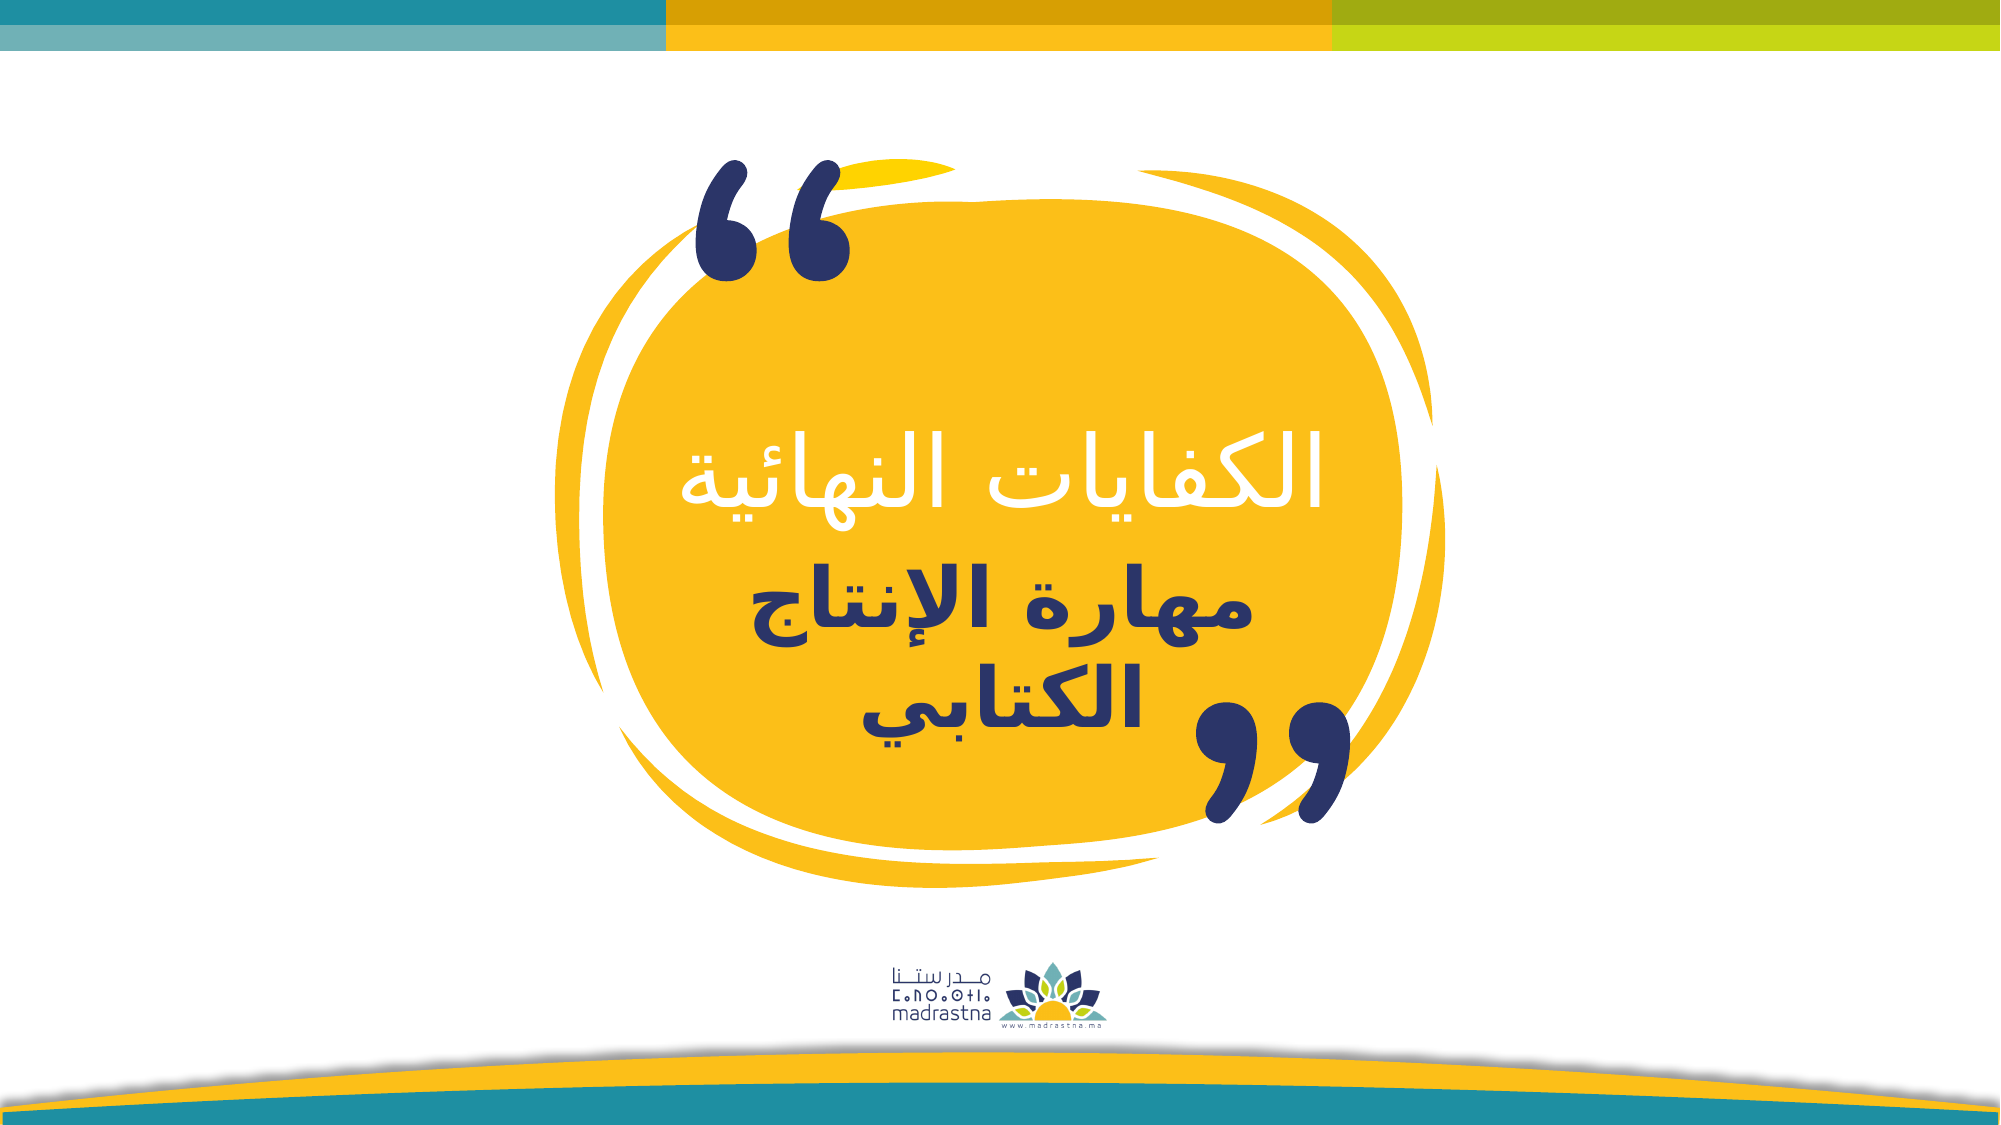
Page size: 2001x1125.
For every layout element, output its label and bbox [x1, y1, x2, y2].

text_box [0, 0, 2000, 52]
text_box [0, 1052, 2000, 1125]
text_box [554, 159, 1446, 888]
picture [893, 962, 1107, 1028]
